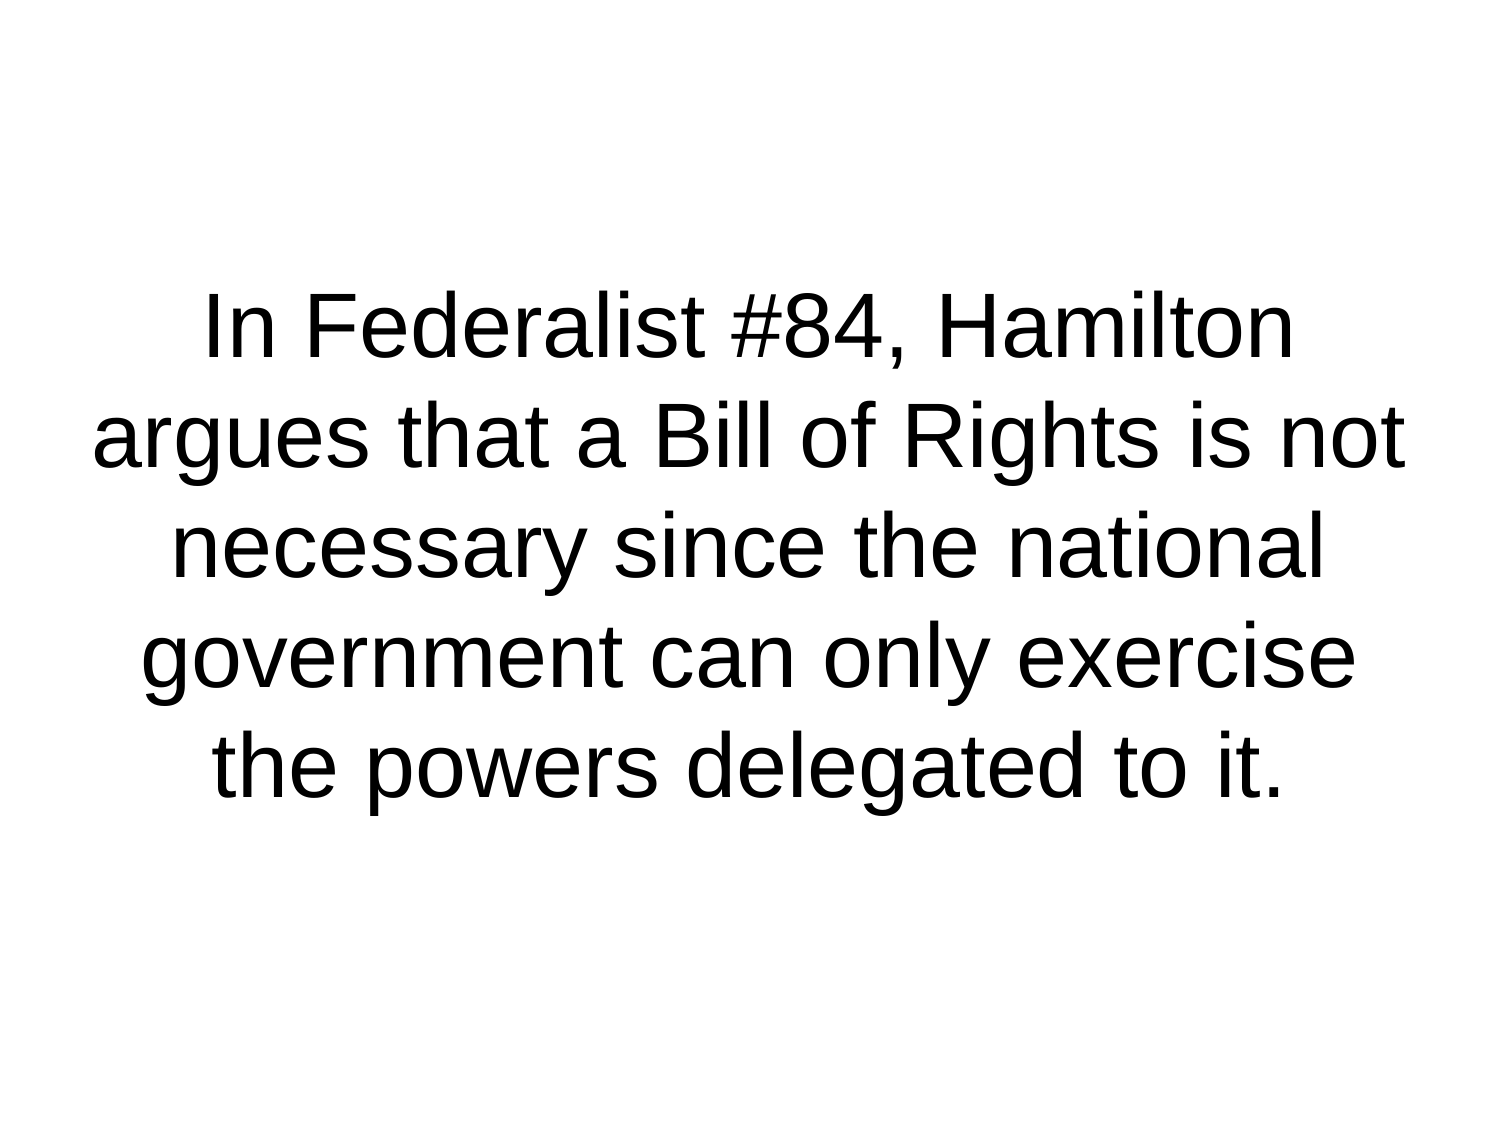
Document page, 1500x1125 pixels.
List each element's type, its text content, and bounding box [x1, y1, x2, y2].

title In Federalist #84, Hamilton argues that a Bill of Rights is not necessary since the national government can only exercise the powers delegated to it. [74, 44, 1426, 1038]
